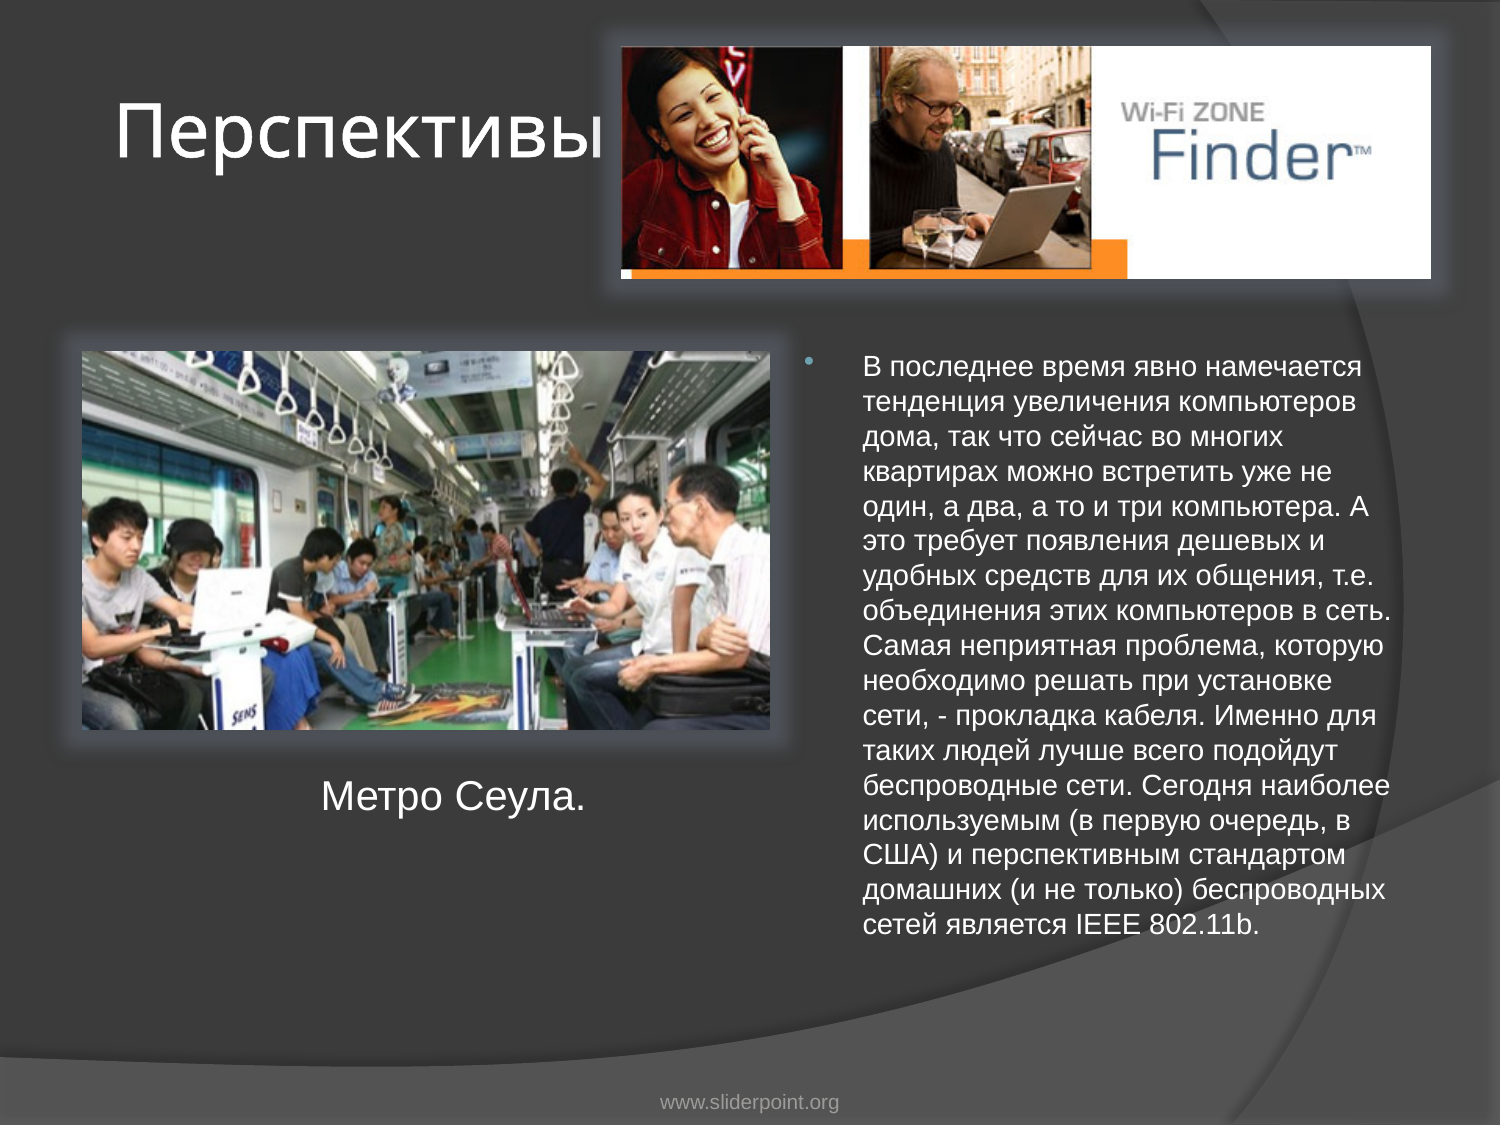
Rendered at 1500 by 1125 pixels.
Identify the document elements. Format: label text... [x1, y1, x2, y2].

title Перспективы [105, 82, 591, 202]
picture [620, 46, 1431, 279]
picture [81, 351, 770, 730]
list В последнее время явно намечается тенденция увеличения компьютеров дома, так что сейчас во многих квартирах можно встретить уже не один, а два, а то и три компьютера. А это требует появления дешевых и удобных средств для их общения, т.е. объединения этих компьютеров в сеть. Самая неприятная проблема, которую необходимо решать при установке сети, - прокладка кабеля. Именно для таких людей лучше всего подойдут беспроводные сети. Сегодня наиболее используемым (в первую очередь, в США) и перспективным стандартом домашних (и не только) беспроводных сетей является IEEE 802.11b. [785, 339, 1414, 965]
footer www.sliderpoint.org [512, 1053, 988, 1114]
text_box Метро Сеула. [305, 761, 602, 827]
